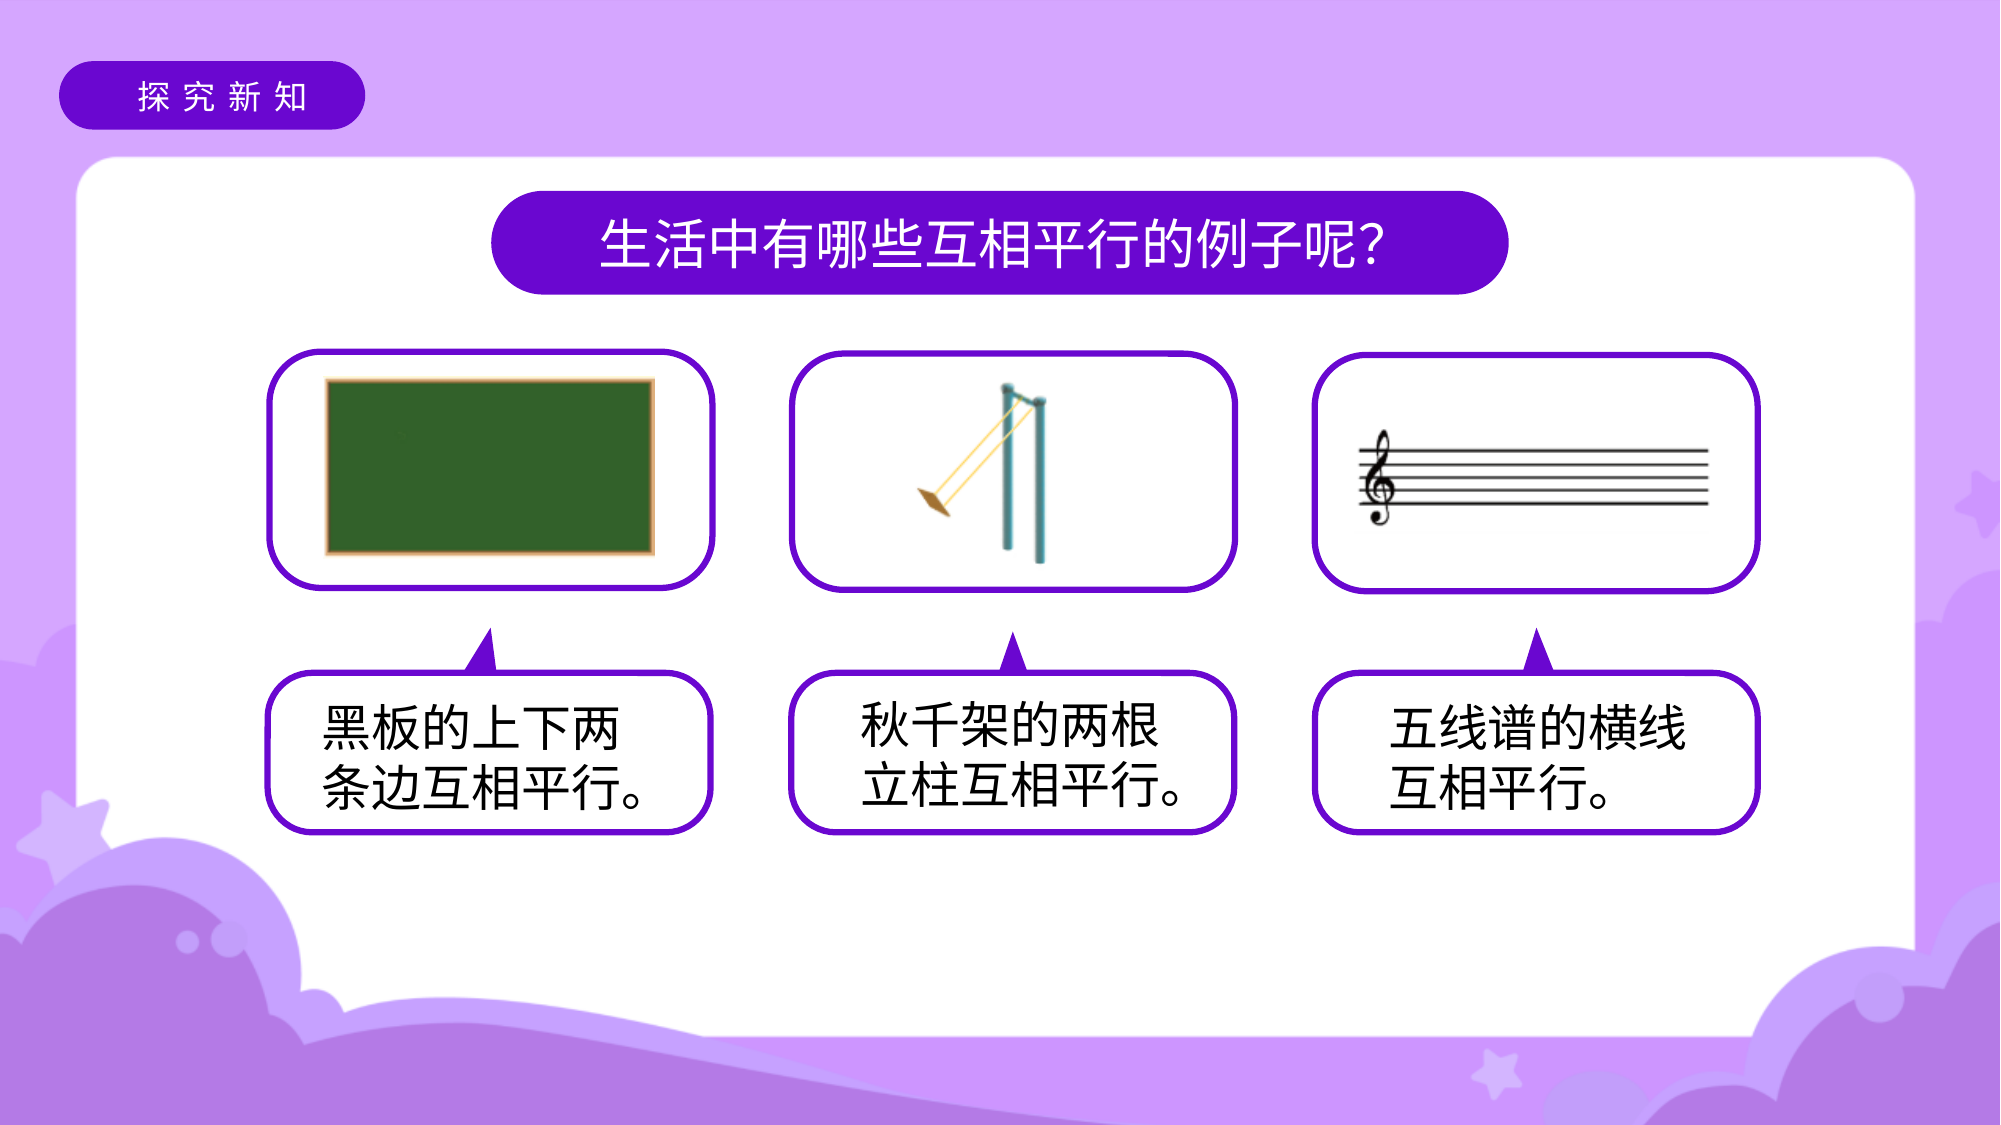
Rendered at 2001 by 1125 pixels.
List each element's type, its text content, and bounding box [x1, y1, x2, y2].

text_box 生活中有哪些互相平行的例子呢？ [579, 199, 1439, 288]
text_box [490, 189, 1510, 296]
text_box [1314, 635, 1758, 833]
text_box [792, 353, 1235, 590]
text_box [269, 351, 713, 588]
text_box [1314, 354, 1758, 592]
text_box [791, 639, 1235, 833]
picture [0, 0, 2000, 1125]
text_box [267, 631, 711, 833]
